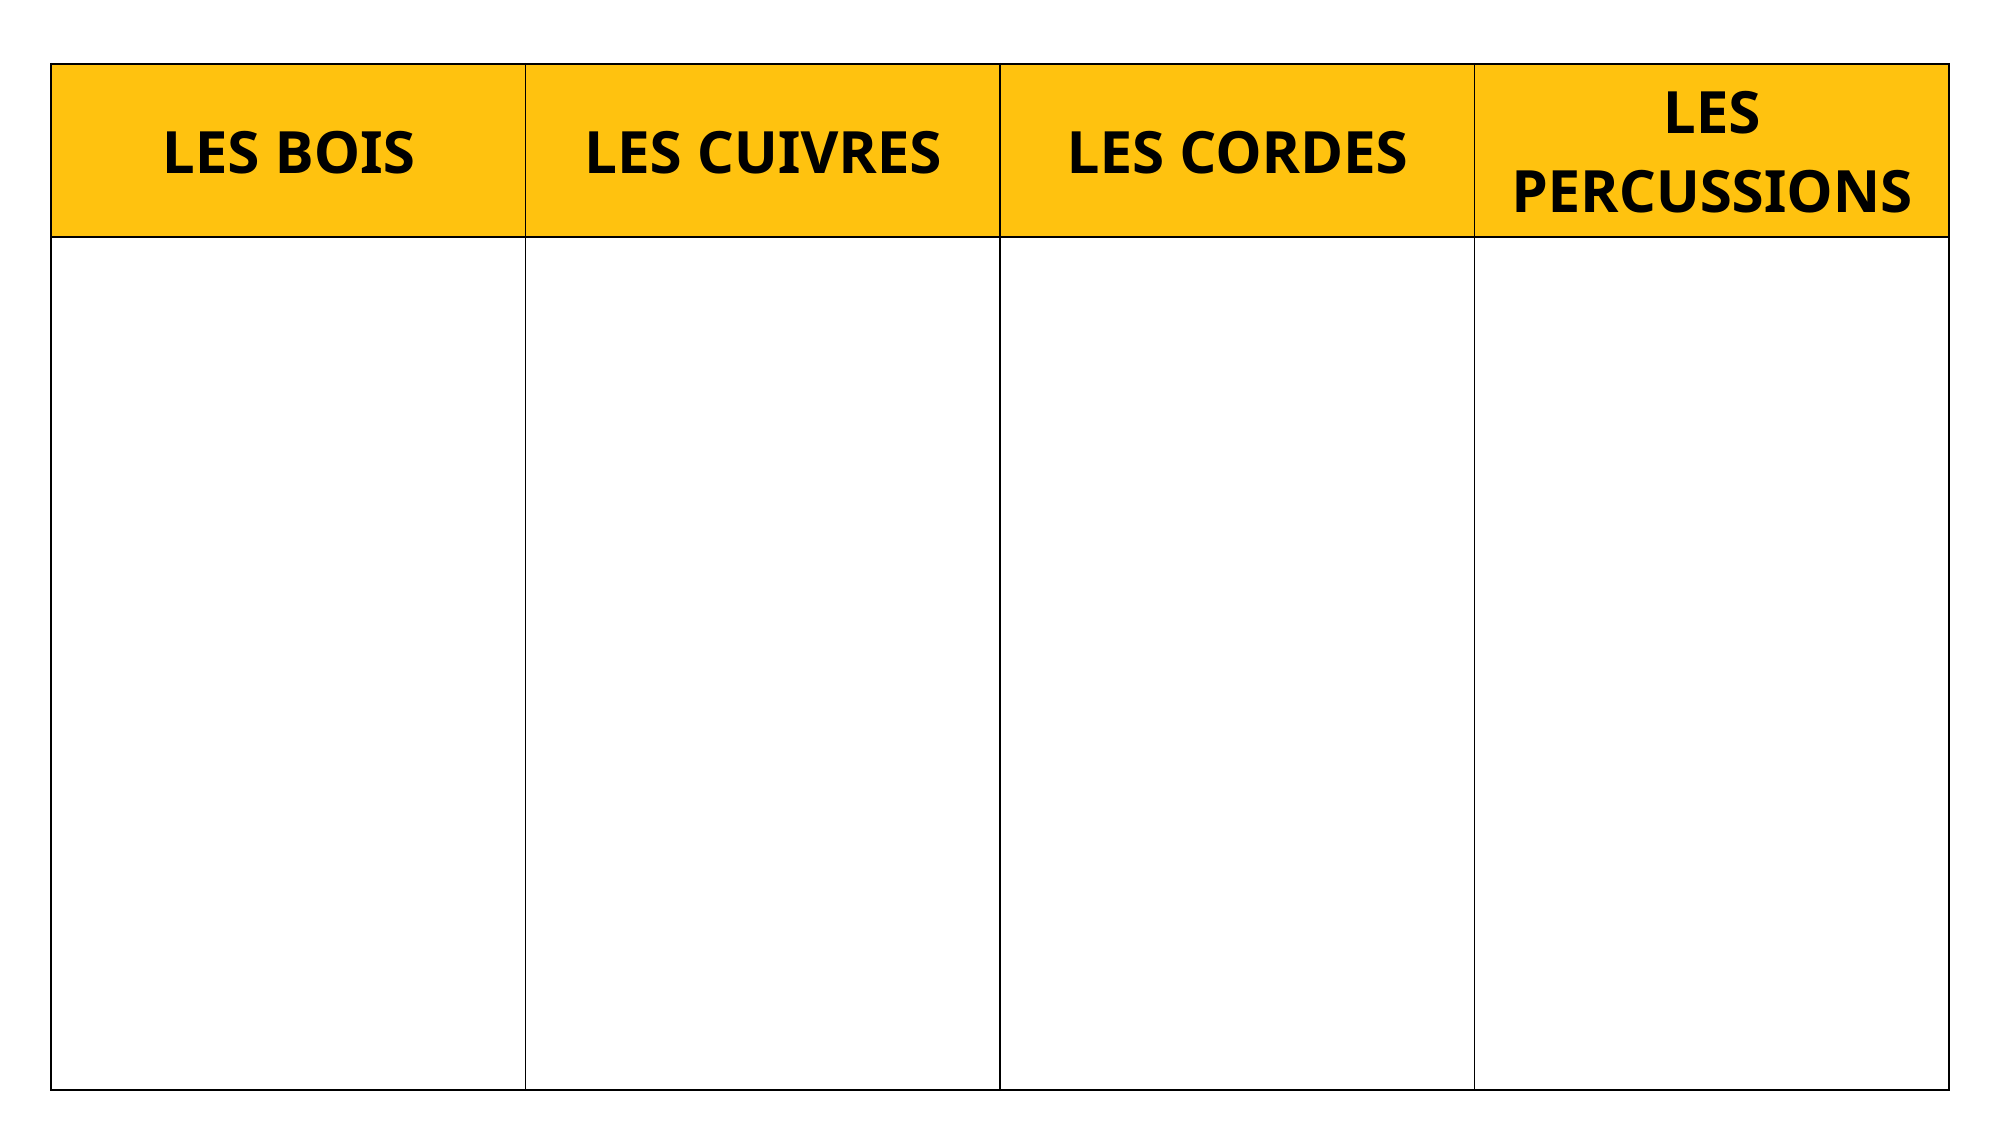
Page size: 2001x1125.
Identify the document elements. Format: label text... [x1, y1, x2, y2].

table_cell [52, 238, 525, 1089]
table_cell [1001, 238, 1474, 1089]
table_header LES CUIVRES [526, 65, 999, 236]
table_header LES CORDES [1001, 65, 1474, 236]
table_header LES BOIS [52, 65, 525, 236]
table_cell [1475, 238, 1948, 1089]
table_cell [526, 238, 999, 1089]
table_header LES PERCUSSIONS [1475, 65, 1948, 236]
